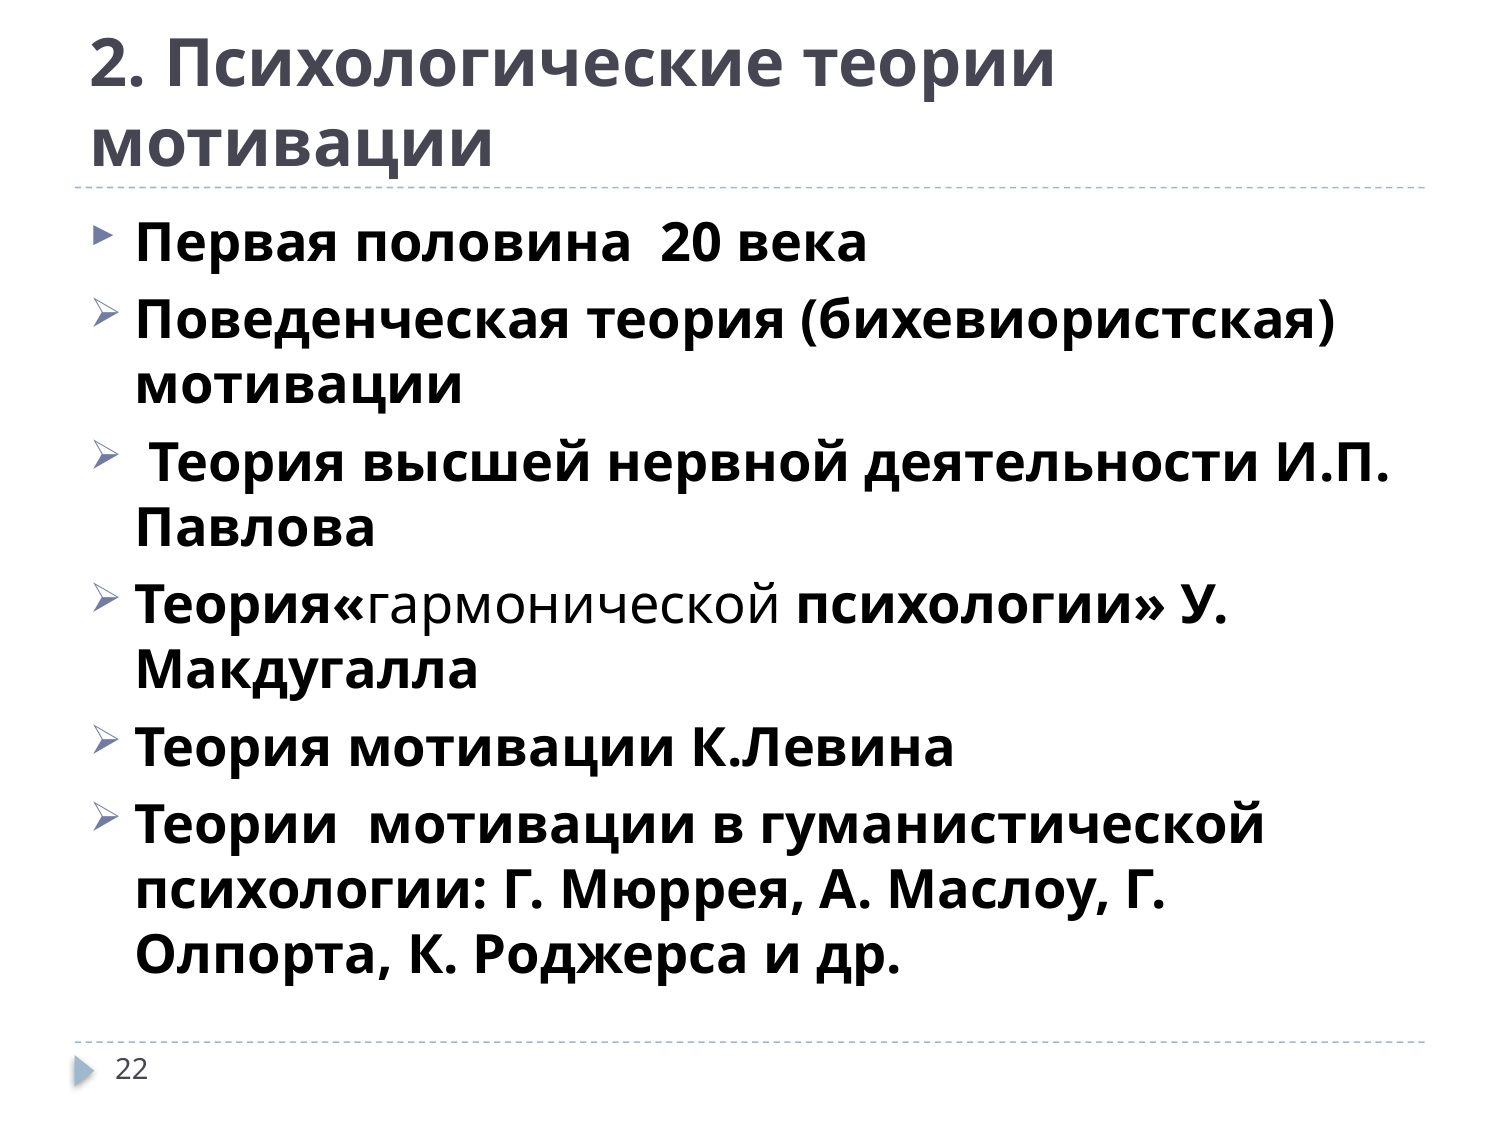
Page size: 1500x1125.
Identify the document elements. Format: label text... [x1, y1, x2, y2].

slide_number 22 [100, 1042, 426, 1103]
title 2. Психологические теории мотивации [75, 24, 1425, 188]
list Первая половина 20 века Поведенческая теория (бихевиористская) мотивации Теория высшей нервной деятельности И.П. Павлова Теория«гармонической психологии» У. Макдугалла Теория мотивации К.Левина Теории мотивации в гуманистической психологии: Г. Мюррея, А. Маслоу, Г. Олпорта, К. Роджерса и др. [75, 200, 1425, 1010]
